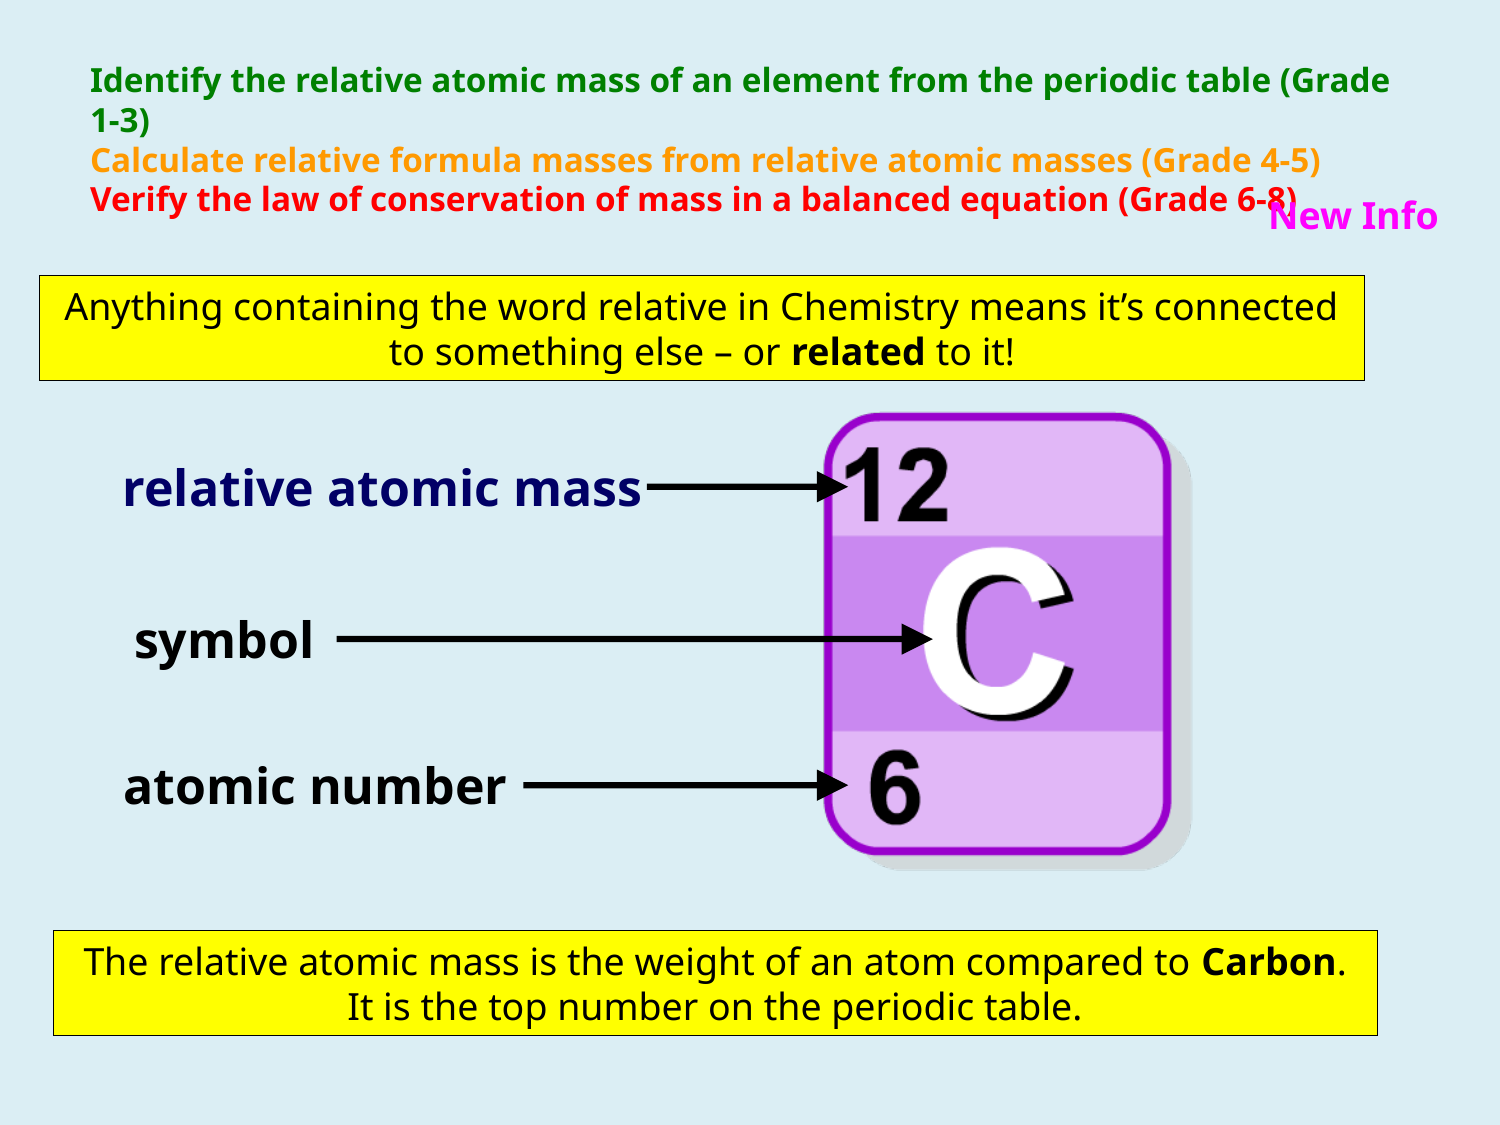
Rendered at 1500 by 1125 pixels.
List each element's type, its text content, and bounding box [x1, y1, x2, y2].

text_box The relative atomic mass is the weight of an atom compared to Carbon. It is the top number on the periodic table. [53, 930, 1378, 1036]
title Identify the relative atomic mass of an element from the periodic table (Grade 1-3) Calculate relative formula masses from relative atomic masses (Grade 4-5) Verify the law of conservation of mass in a balanced equation (Grade 6-8) [75, 45, 1425, 233]
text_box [113, 448, 849, 526]
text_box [111, 747, 849, 824]
text_box Anything containing the word relative in Chemistry means it’s connected to something else – or related to it! [39, 275, 1365, 381]
picture [820, 407, 1197, 873]
text_box New Info [1253, 184, 1454, 245]
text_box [120, 601, 934, 678]
